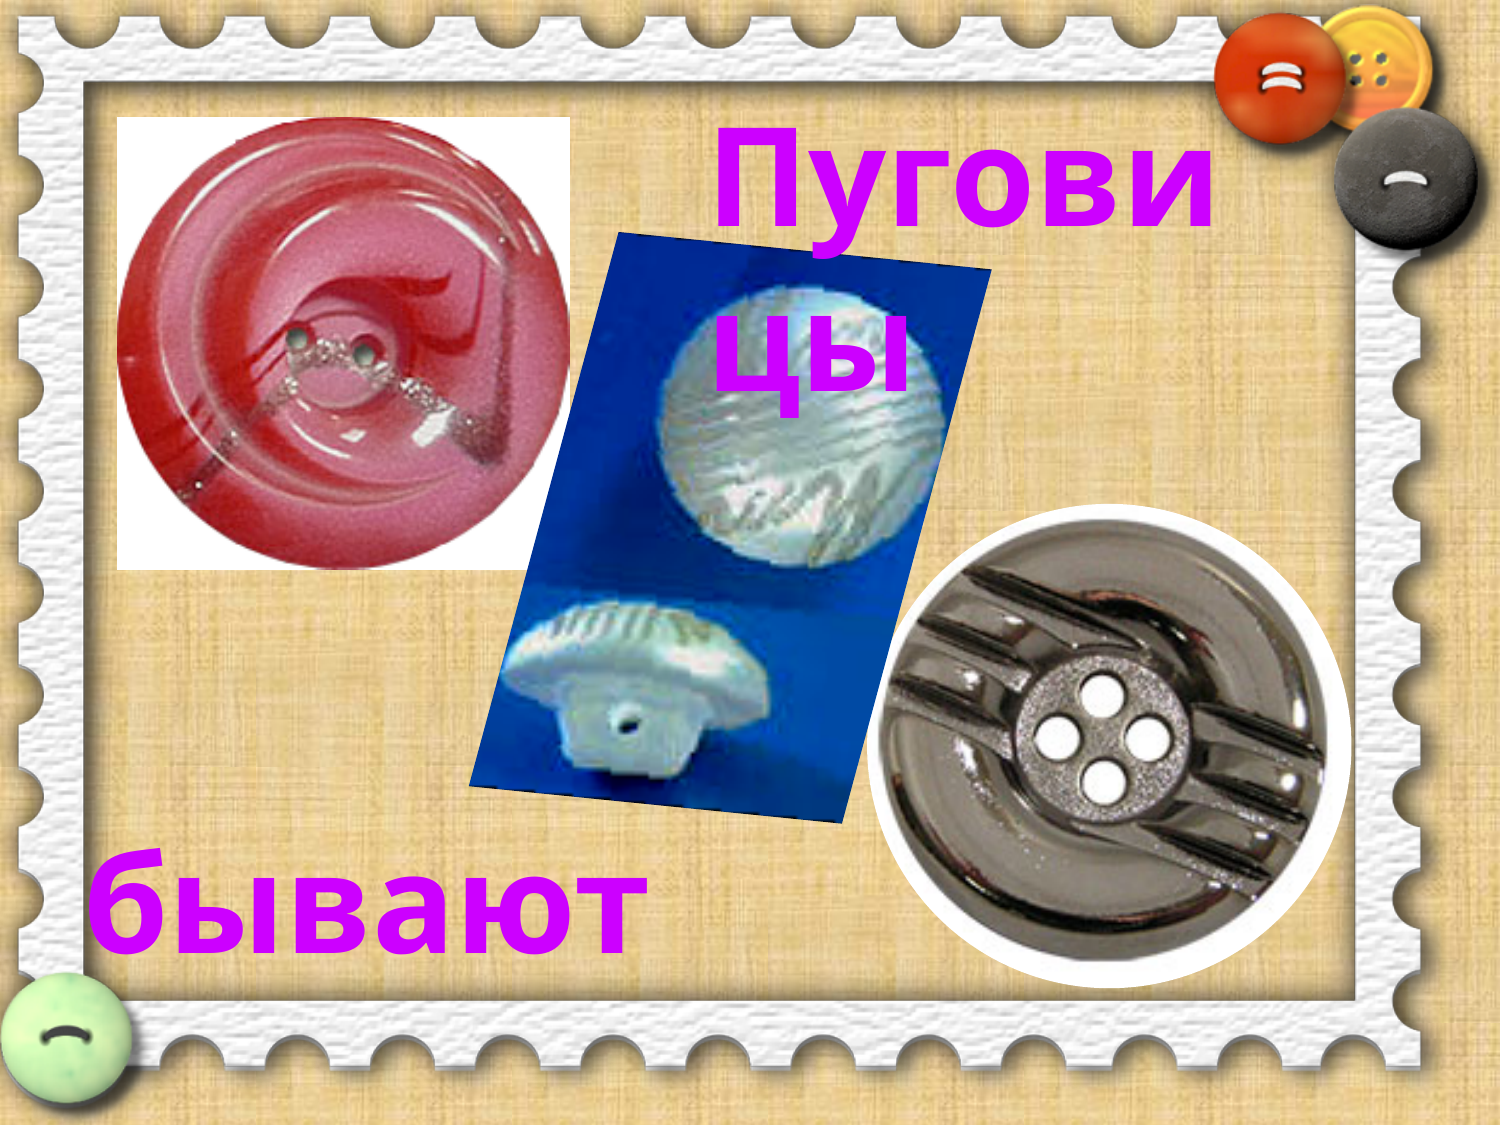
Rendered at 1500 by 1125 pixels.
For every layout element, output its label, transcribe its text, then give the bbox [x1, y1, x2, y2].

picture [0, 0, 1500, 1125]
text_box бывают [68, 808, 666, 989]
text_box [116, 116, 570, 570]
text_box Пуговицы [691, 81, 1266, 427]
